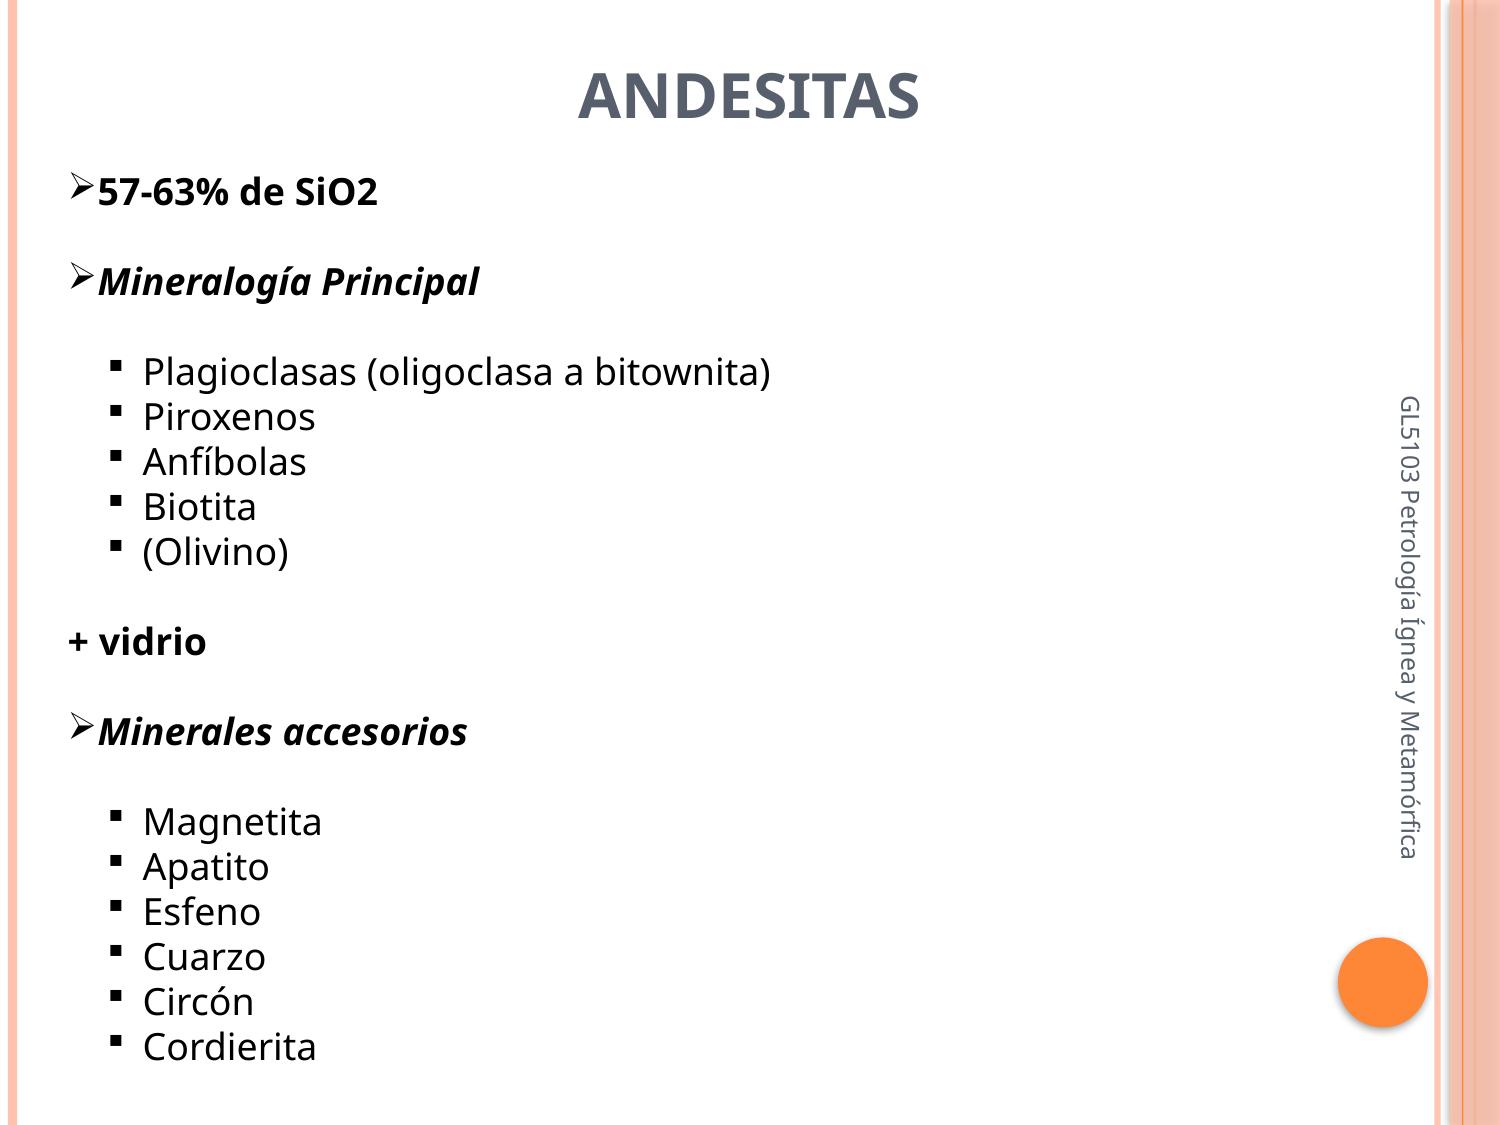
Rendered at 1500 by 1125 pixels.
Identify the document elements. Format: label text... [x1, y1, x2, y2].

footer GL5103 Petrología Ígnea y Metamórfica [1379, 380, 1440, 906]
title ANDESITAS [0, 0, 1500, 188]
text_box 57-63% de SiO2 Mineralogía Principal Plagioclasas (oligoclasa a bitownita) Piroxenos Anfíbolas Biotita (Olivino) + vidrio Minerales accesorios Magnetita Apatito Esfeno Cuarzo Circón Cordierita [53, 160, 1353, 1125]
